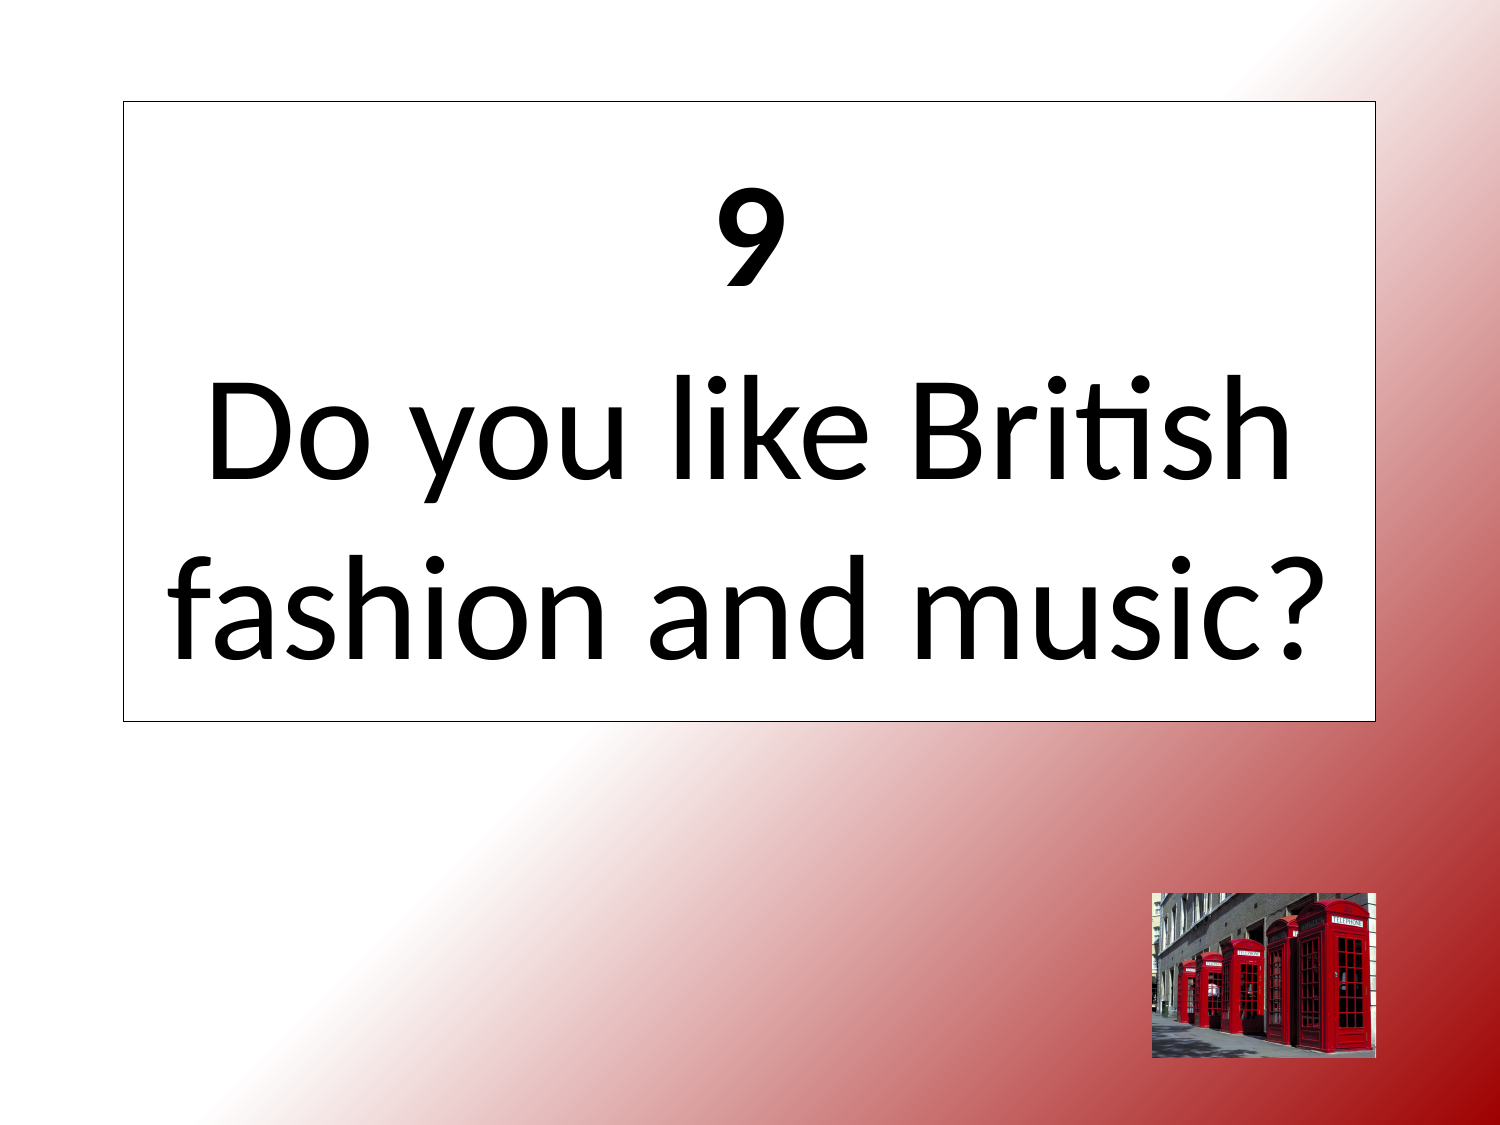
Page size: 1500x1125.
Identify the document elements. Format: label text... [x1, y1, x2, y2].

text_box 9 Do you like British fashion and music? [123, 101, 1376, 722]
picture [1151, 892, 1377, 1059]
